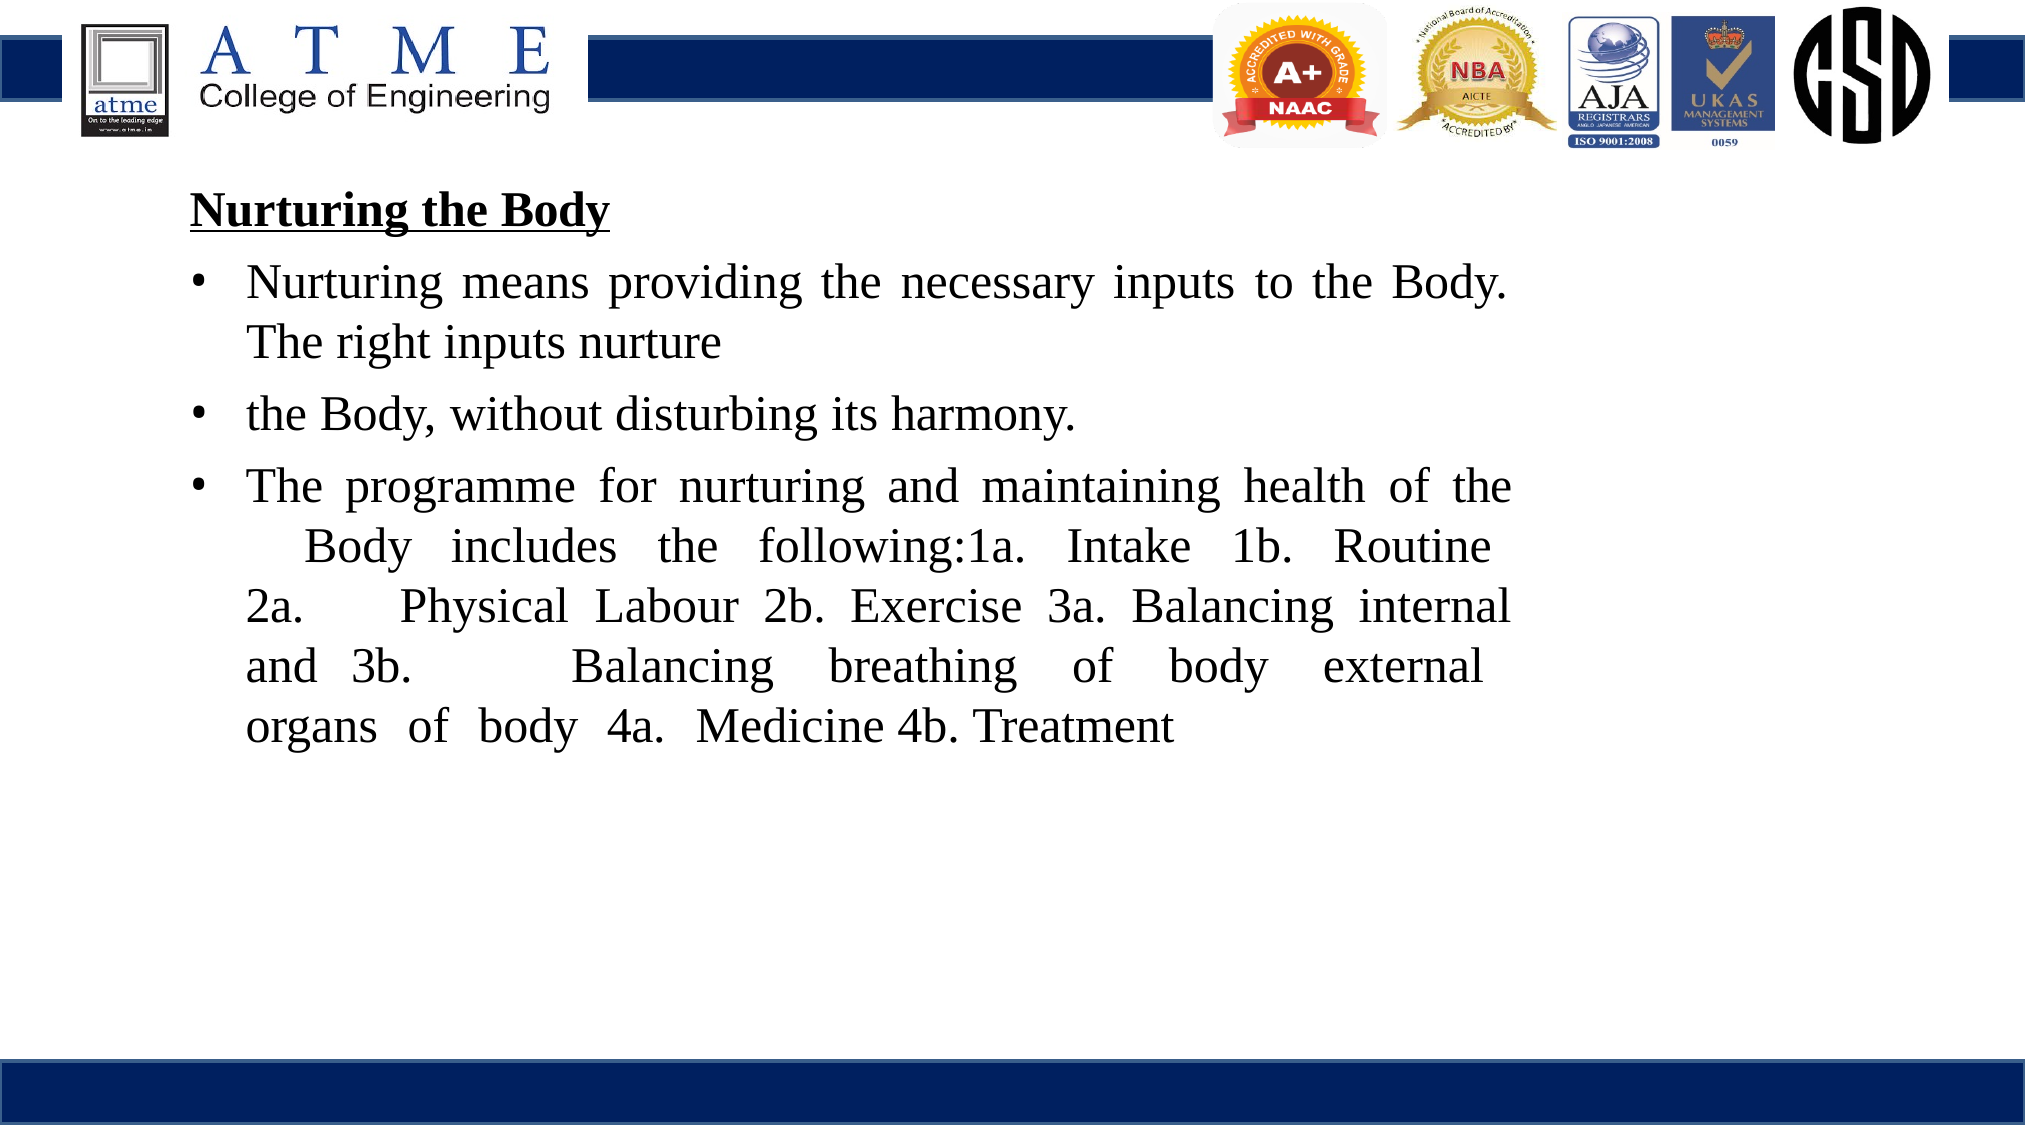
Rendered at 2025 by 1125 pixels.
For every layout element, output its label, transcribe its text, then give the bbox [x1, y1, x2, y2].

picture [62, 0, 588, 157]
text_box Nurturing the Body Nurturing means providing the necessary inputs to the Body. The right inputs nurture the Body, without disturbing its harmony. The programme for nurturing and maintaining health of the Body includes the following:1a. Intake 1b. Routine 2a. Physical Labour 2b. Exercise 3a. Balancing internal and 3b. Balancing breathing of body external organs of body 4a. Medicine 4b. Treatment [187, 162, 1513, 753]
picture [1212, 0, 1949, 150]
